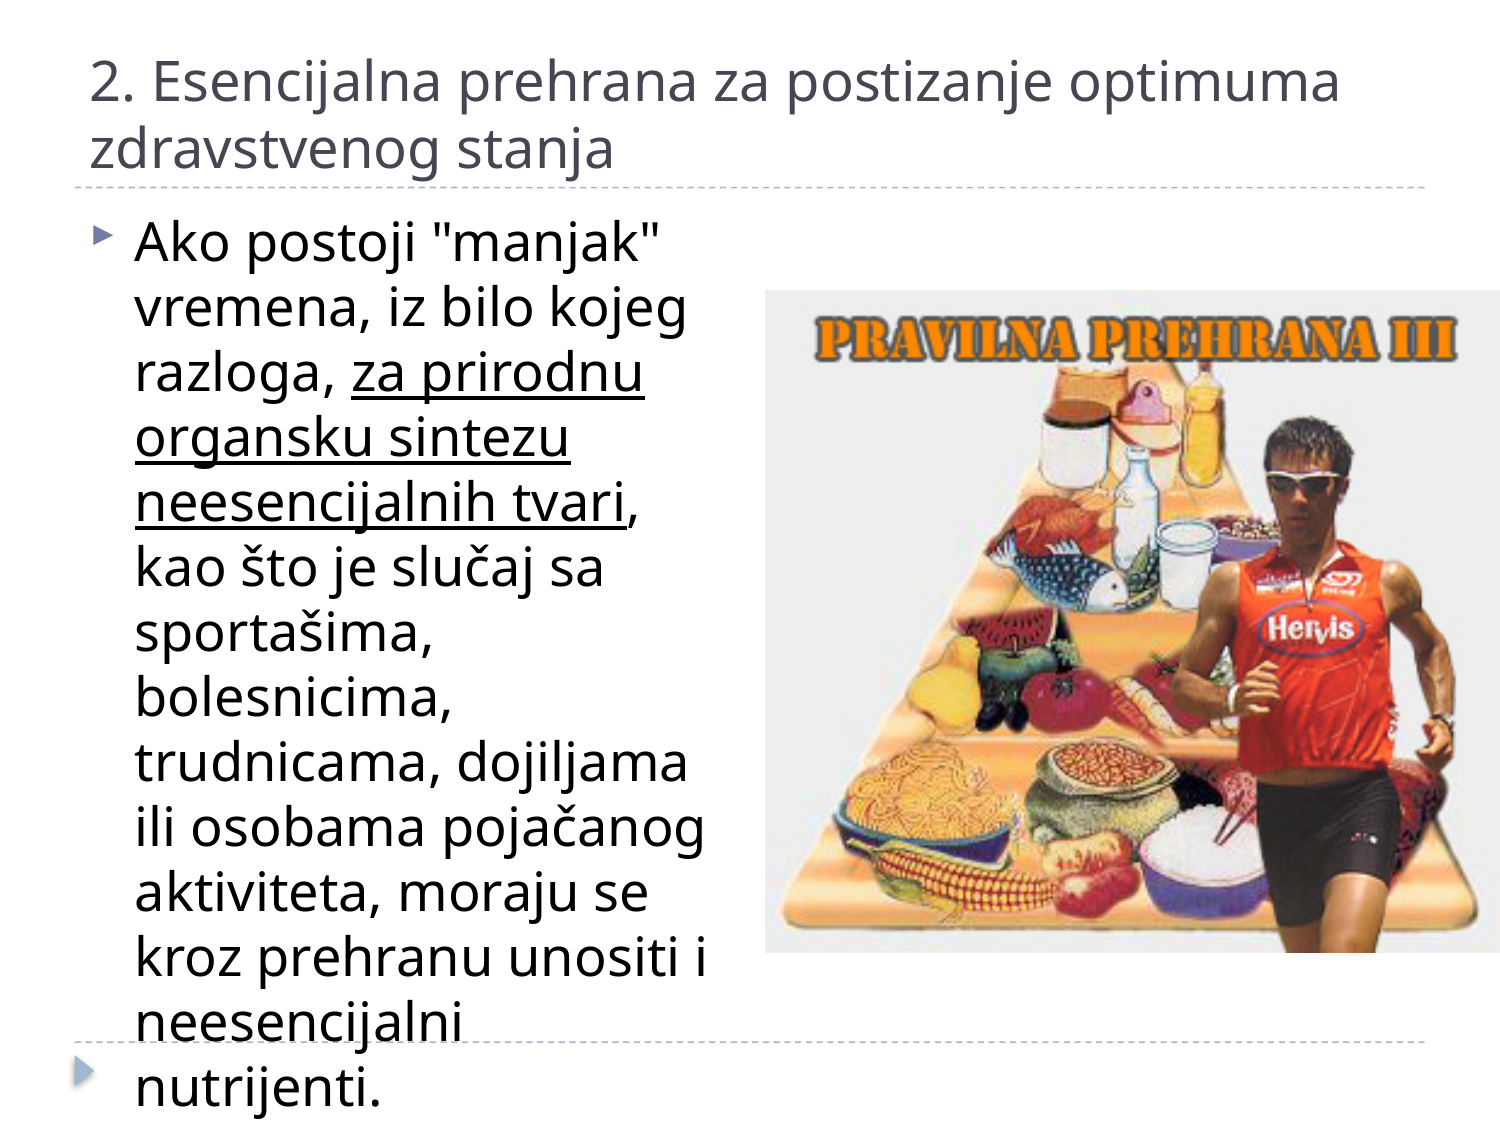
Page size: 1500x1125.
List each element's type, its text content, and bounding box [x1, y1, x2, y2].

title 2. Esencijalna prehrana za postizanje optimuma zdravstvenog stanja [75, 37, 1425, 188]
picture [765, 290, 1500, 953]
list Ako postoji "manjak" vremena, iz bilo kojeg razloga, za prirodnu organsku sintezu neesencijalnih tvari, kao što je slučaj sa sportašima, bolesnicima, trudnicama, dojiljama ili osobama pojačanog aktiviteta, moraju se kroz prehranu unositi i neesencijalni nutrijenti. [75, 200, 738, 1010]
